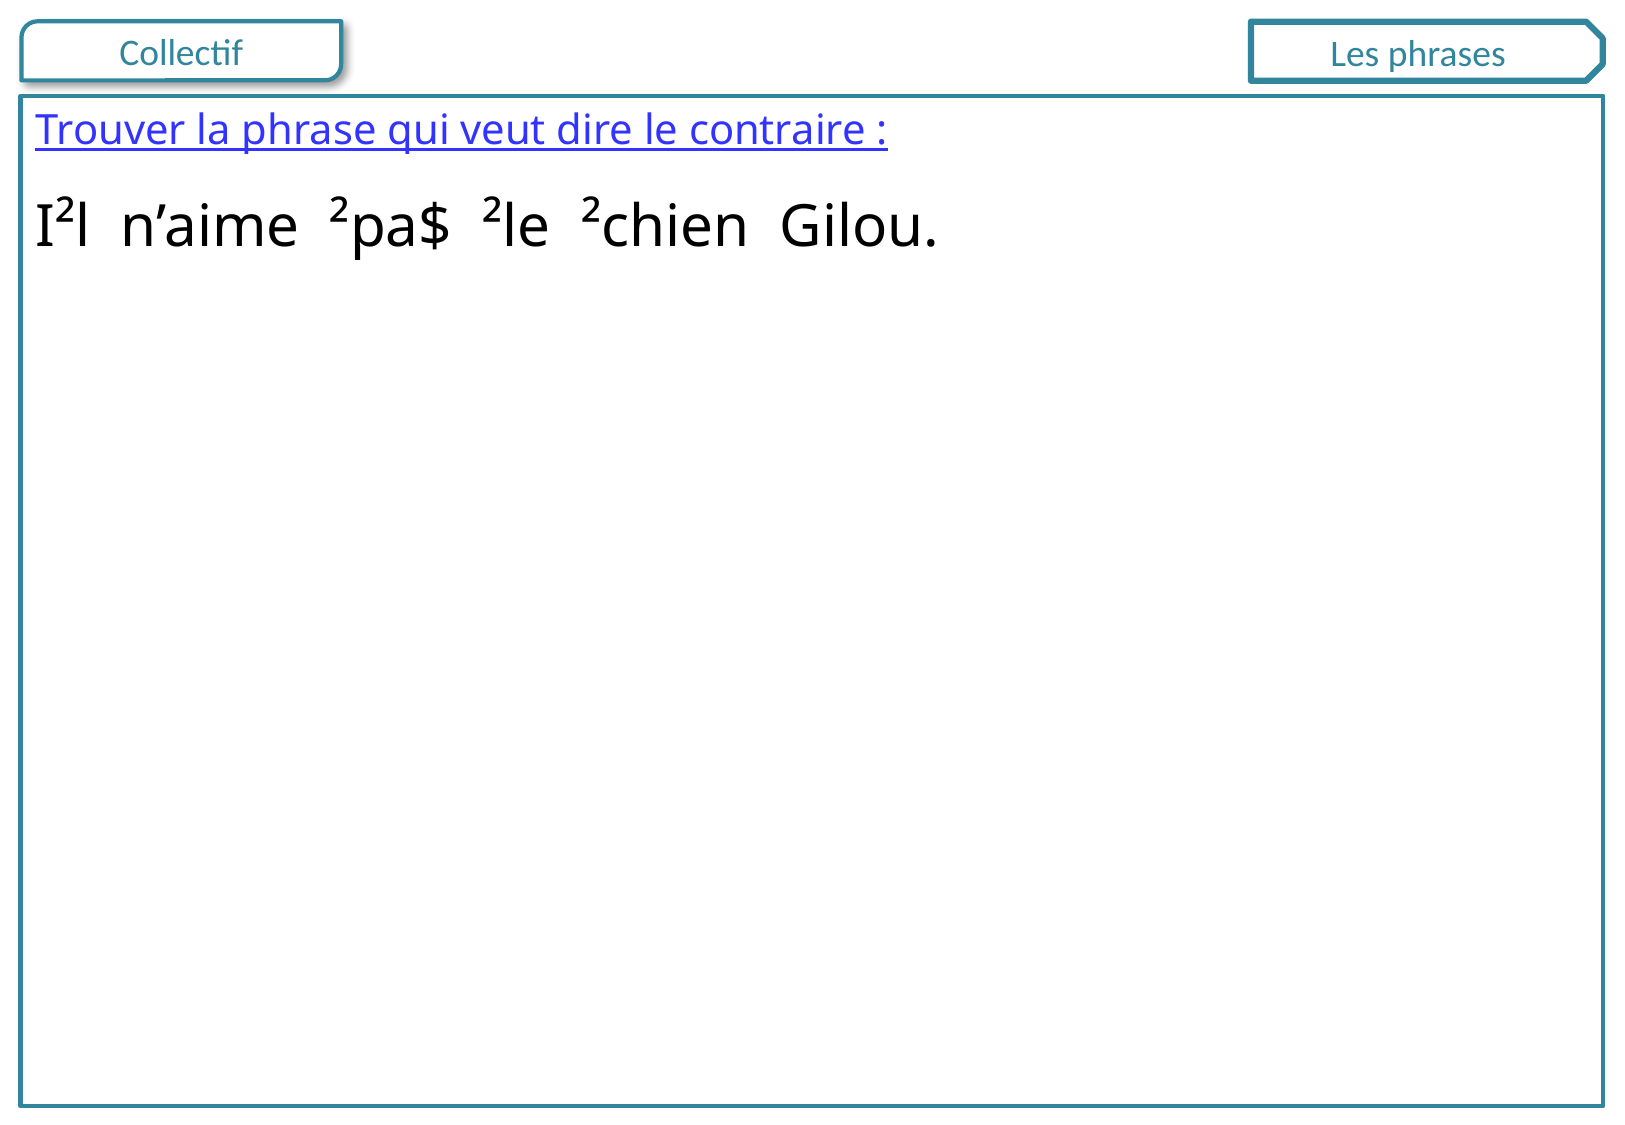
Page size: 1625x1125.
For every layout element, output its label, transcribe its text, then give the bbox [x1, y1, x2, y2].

list Les phrases [1251, 21, 1585, 81]
list Trouver la phrase qui veut dire le contraire : I²l n’aime ²pa$ ²le ²chien Gilou. [18, 94, 1605, 1108]
